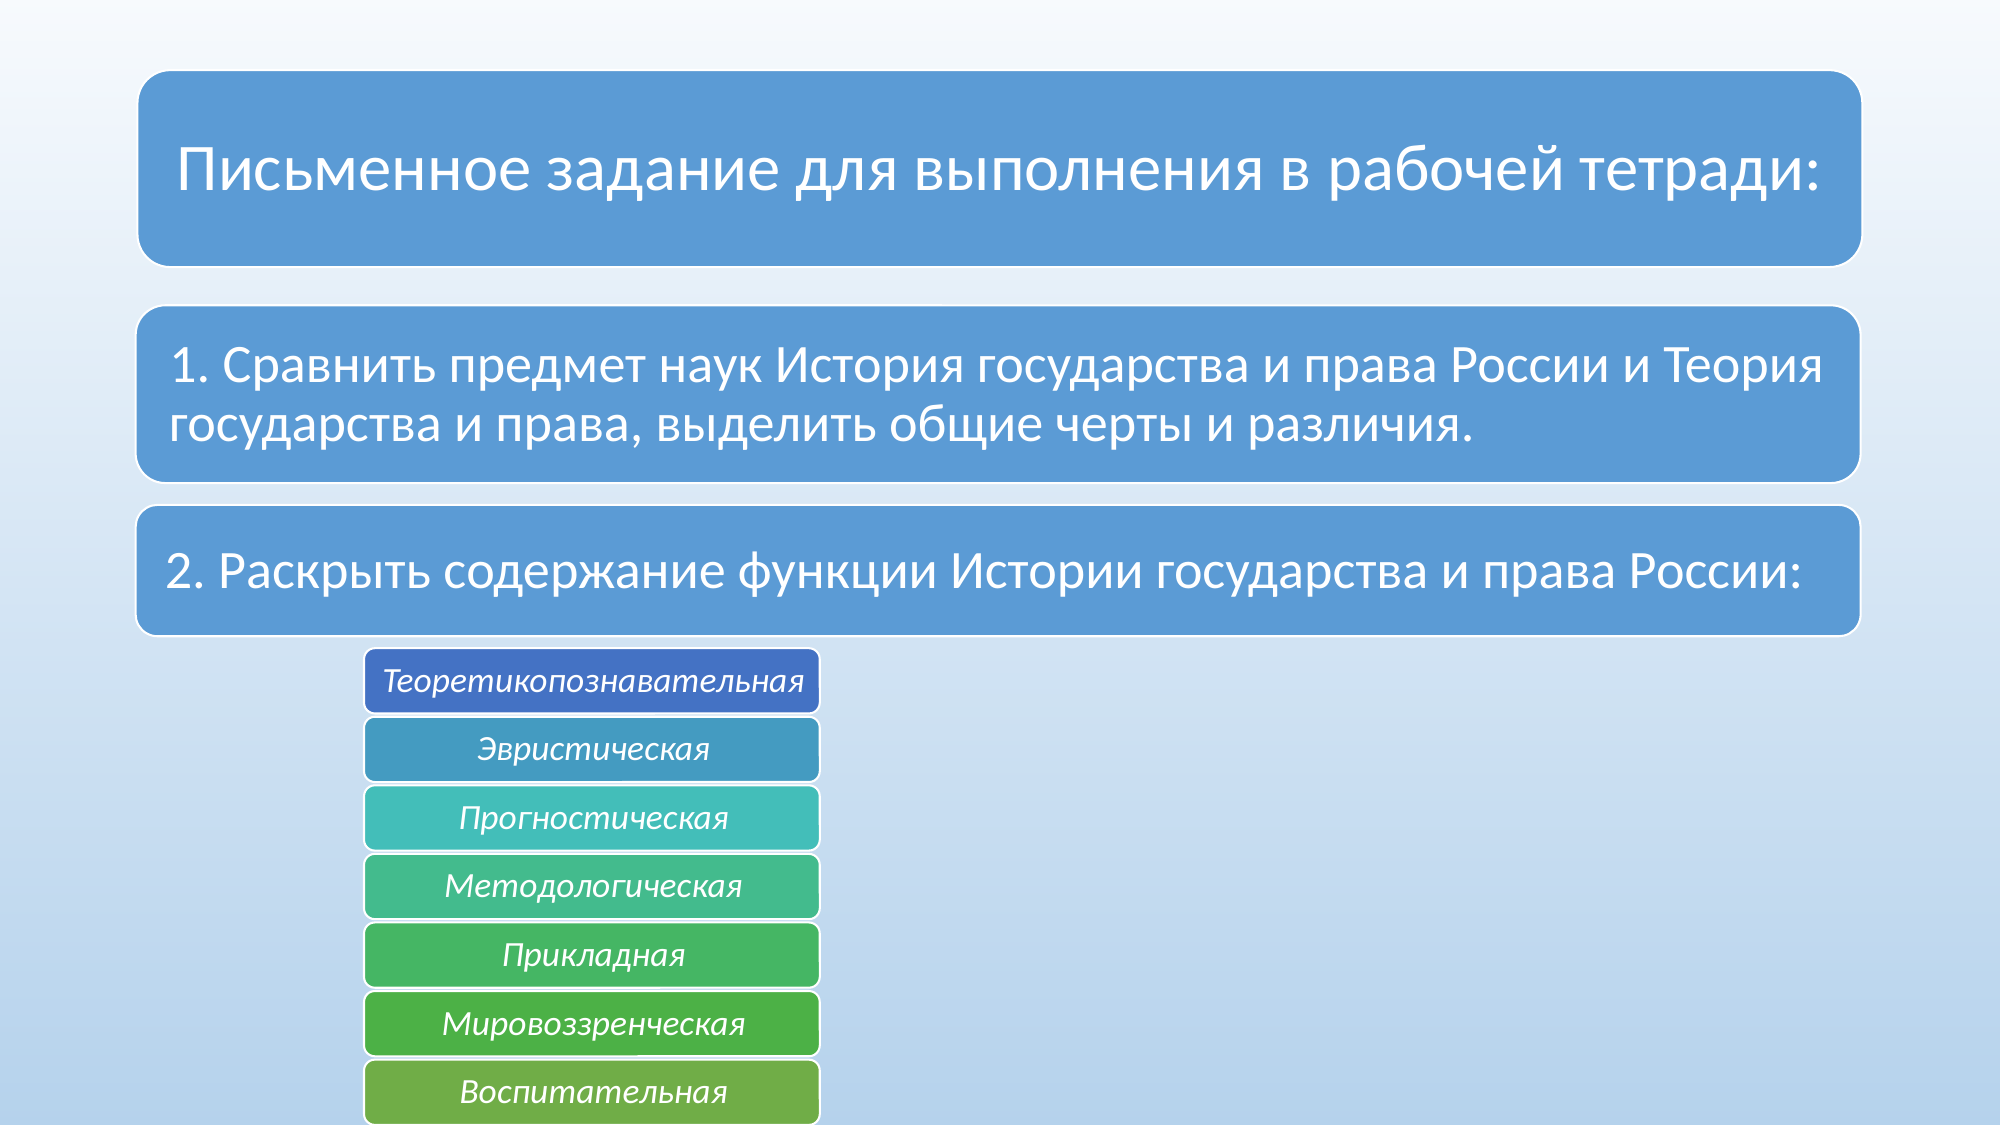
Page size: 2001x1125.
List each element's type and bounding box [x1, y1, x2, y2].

text_box [0, 648, 1226, 1125]
text_box [137, 59, 1863, 278]
list [135, 305, 1861, 640]
